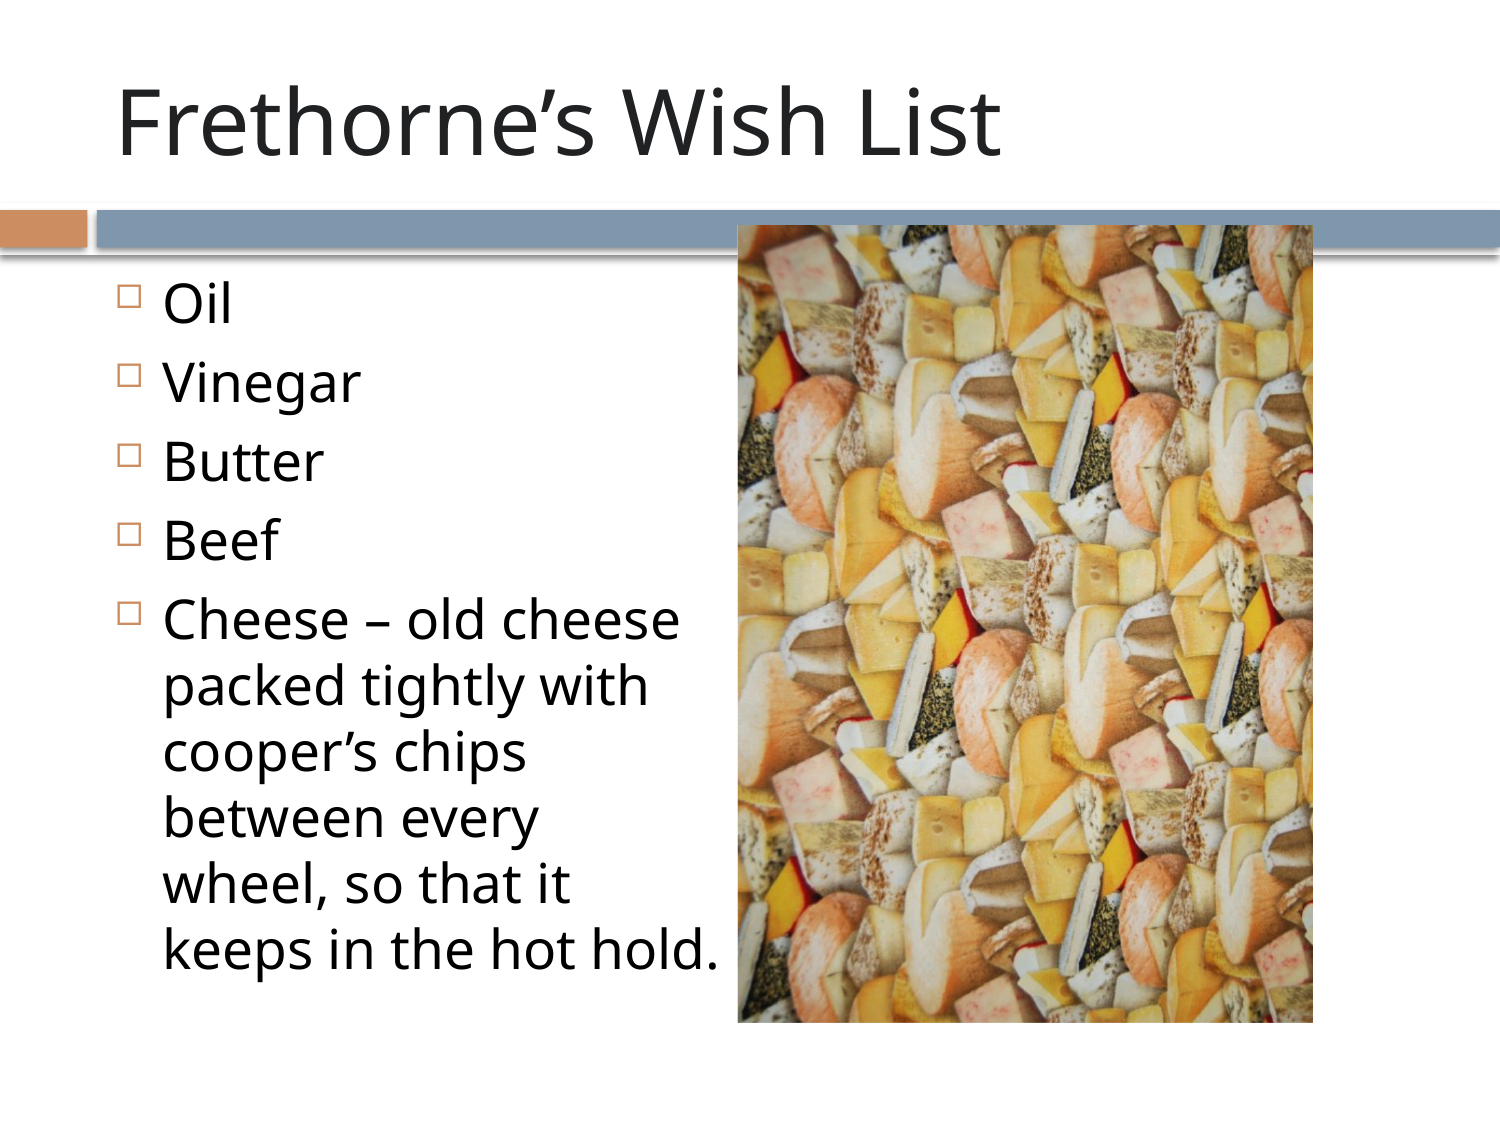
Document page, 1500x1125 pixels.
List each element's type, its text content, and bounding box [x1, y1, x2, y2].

title Frethorne’s Wish List [99, 37, 1438, 200]
picture [738, 912, 1313, 1022]
picture [738, 226, 1313, 335]
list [626, 335, 1424, 912]
list Oil Vinegar Butter Beef Cheese – old cheese packed tightly with cooper’s chips between every wheel, so that it keeps in the hot hold. [99, 260, 737, 1011]
